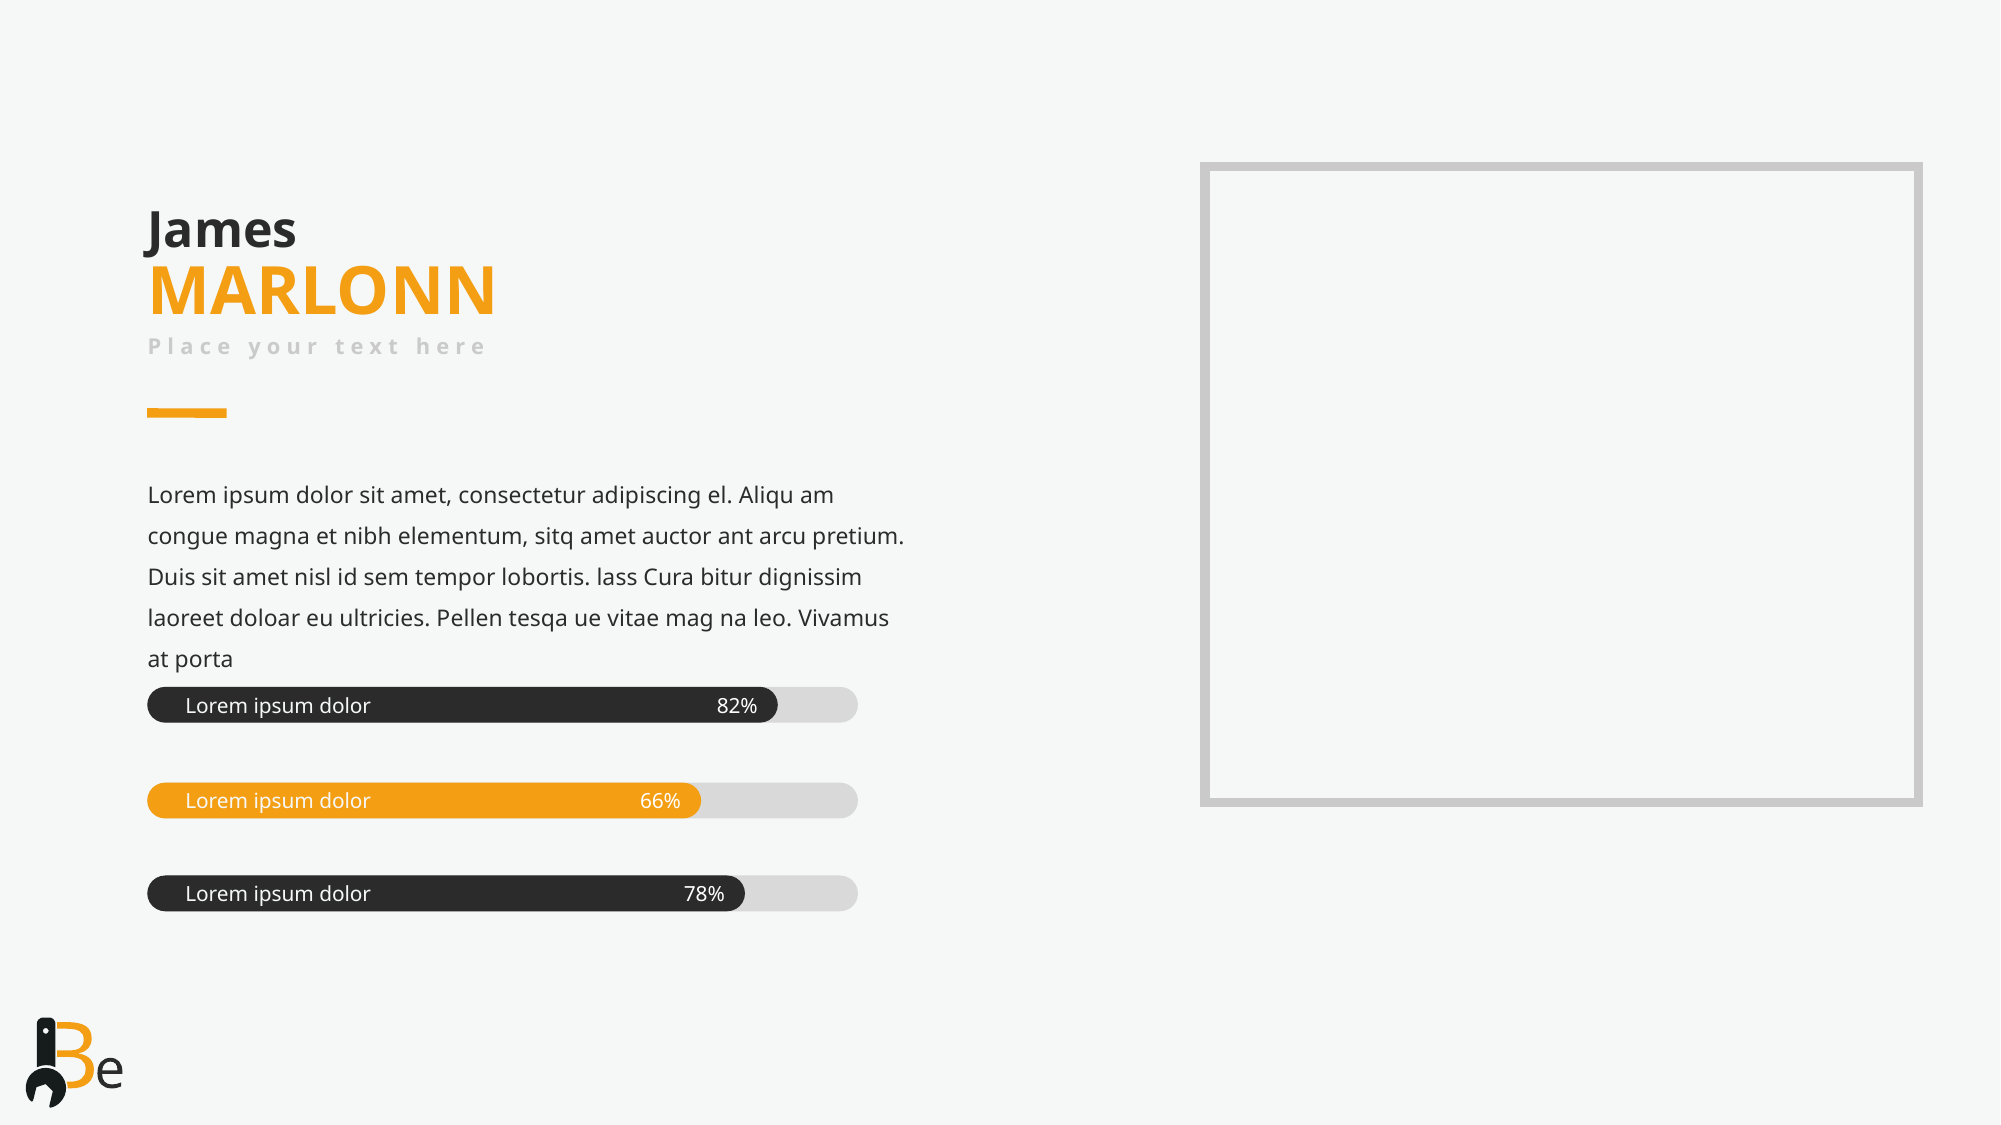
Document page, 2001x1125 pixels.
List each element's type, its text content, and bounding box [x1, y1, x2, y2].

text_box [9, 1022, 123, 1101]
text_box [147, 875, 858, 912]
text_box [147, 686, 858, 723]
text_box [147, 782, 858, 819]
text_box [132, 190, 604, 414]
text_box Lorem ipsum dolor sit amet, consectetur adipiscing el. Aliqu am congue magna et nibh elementum, sitq amet auctor ant arcu pretium. Duis sit amet nisl id sem tempor lobortis. lass Cura bitur dignissim laoreet doloar eu ultricies. Pellen tesqa ue vitae mag na leo. Vivamus at porta [132, 459, 924, 680]
picture [1091, 216, 1859, 953]
text_box [1204, 165, 1919, 804]
